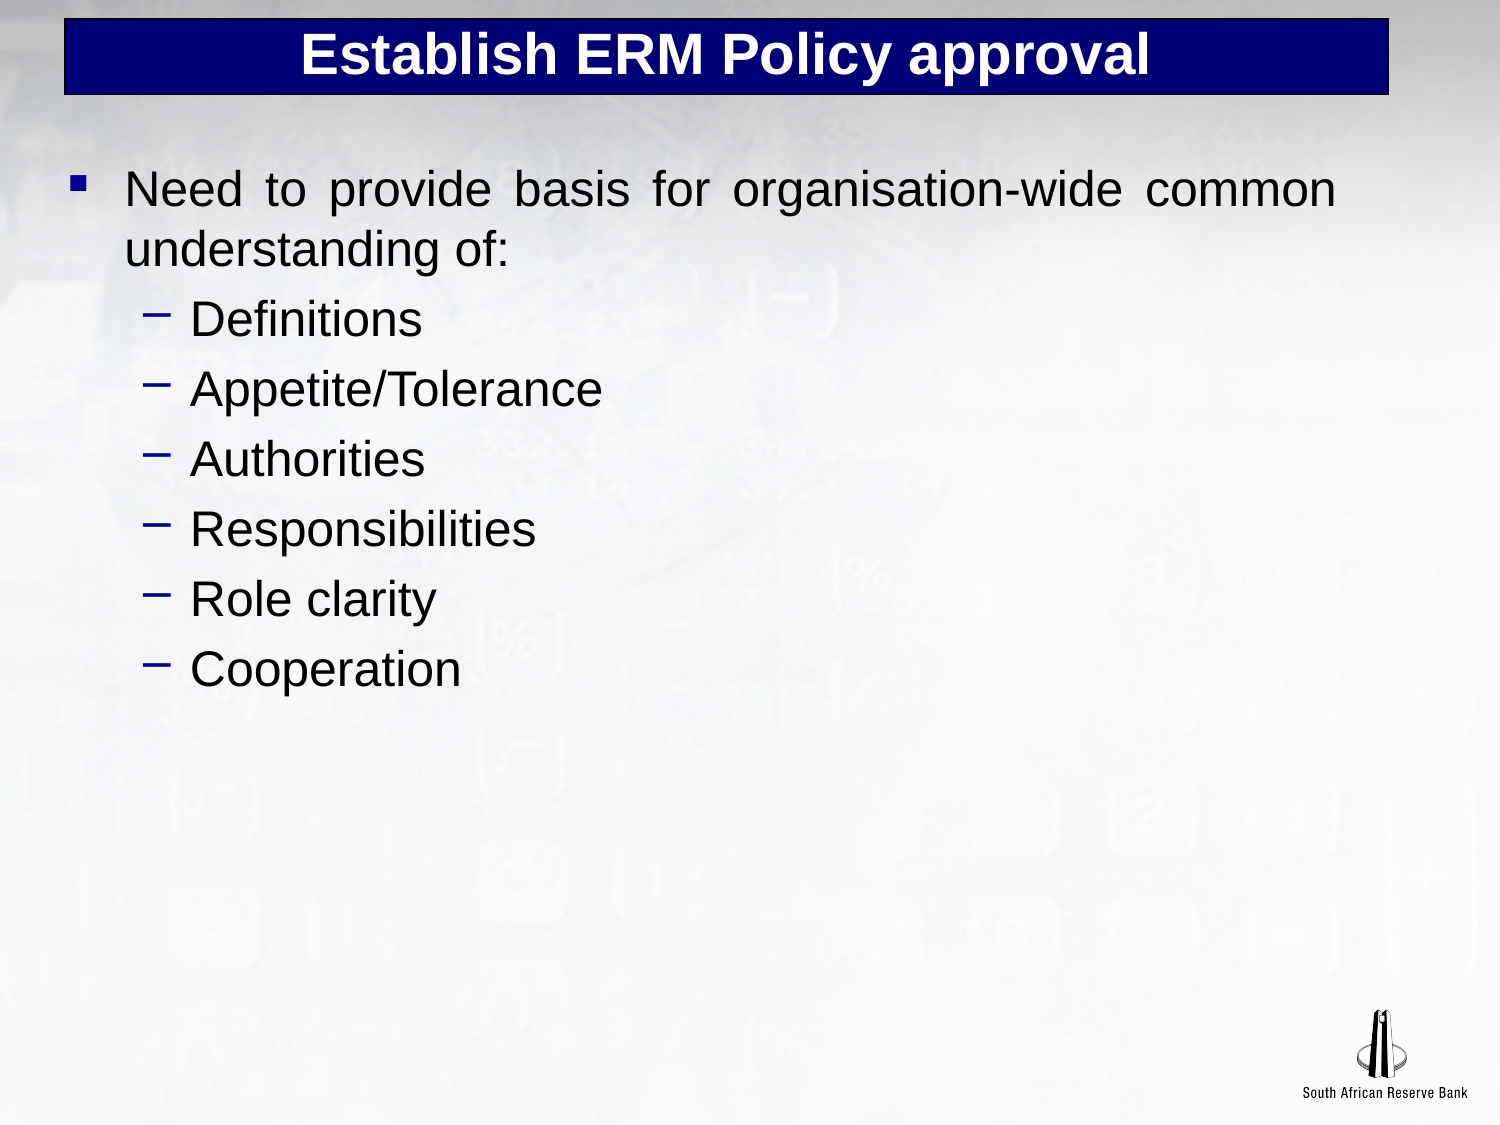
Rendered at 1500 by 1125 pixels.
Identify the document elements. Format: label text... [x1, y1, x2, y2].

picture [0, 0, 1500, 1125]
title Establish ERM Policy approval [64, 18, 1389, 95]
list Need to provide basis for organisation-wide common understanding of: Definitions Appetite/Tolerance Authorities Responsibilities Role clarity Cooperation [52, 148, 1353, 876]
